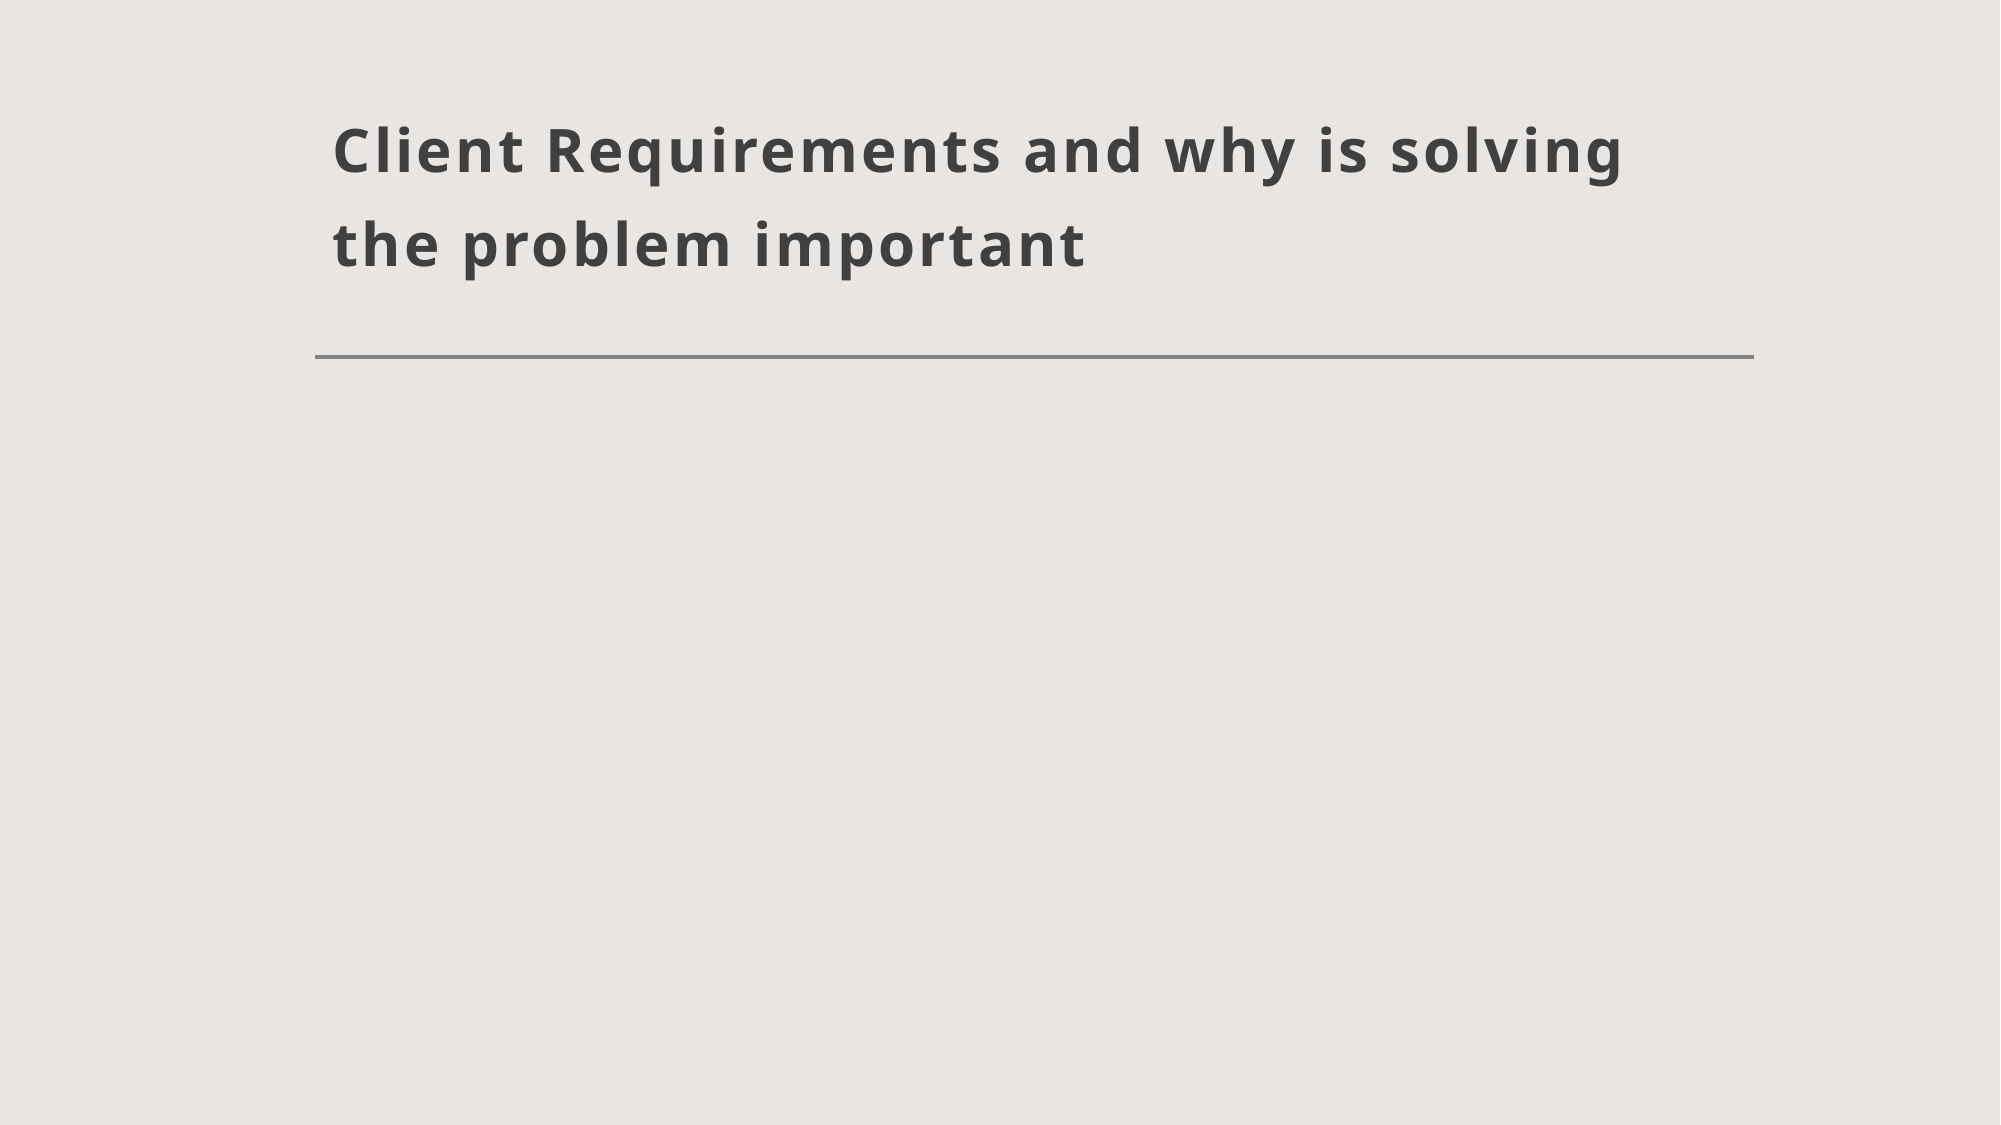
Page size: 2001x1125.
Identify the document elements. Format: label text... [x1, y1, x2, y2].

title Client Requirements and why is solving the problem important [315, 72, 1754, 294]
